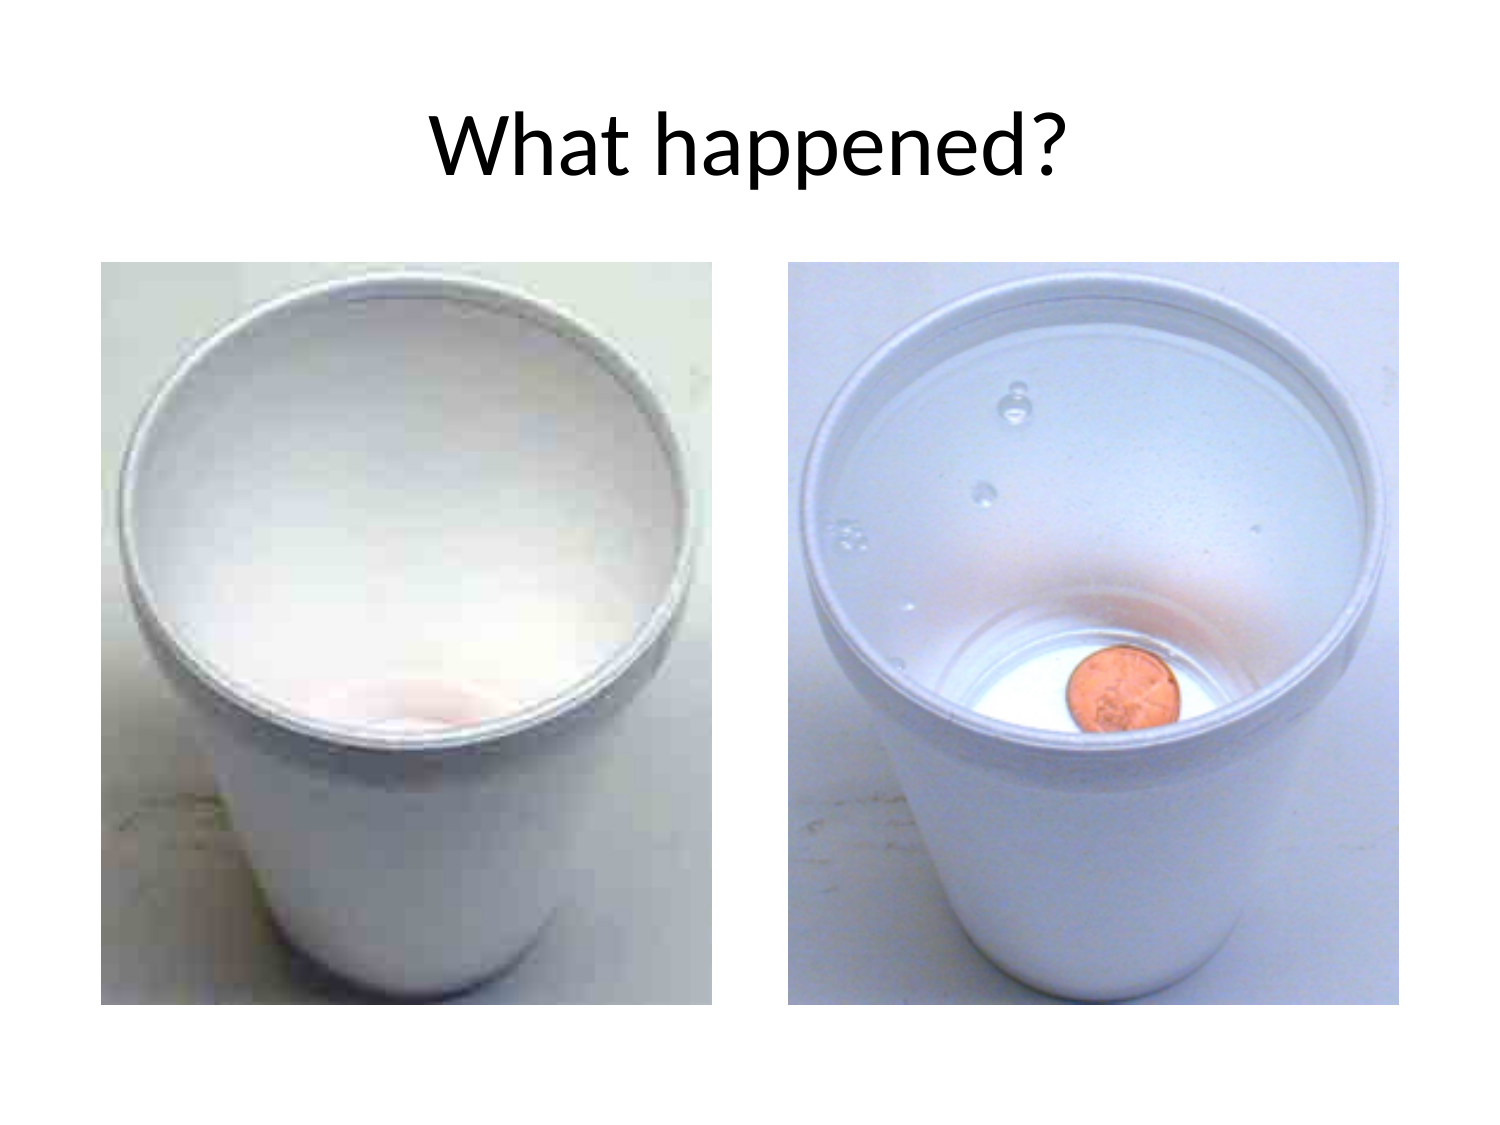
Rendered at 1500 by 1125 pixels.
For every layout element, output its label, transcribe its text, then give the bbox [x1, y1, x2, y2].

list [74, 262, 738, 1006]
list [762, 262, 1426, 1006]
title What happened? [75, 45, 1425, 233]
